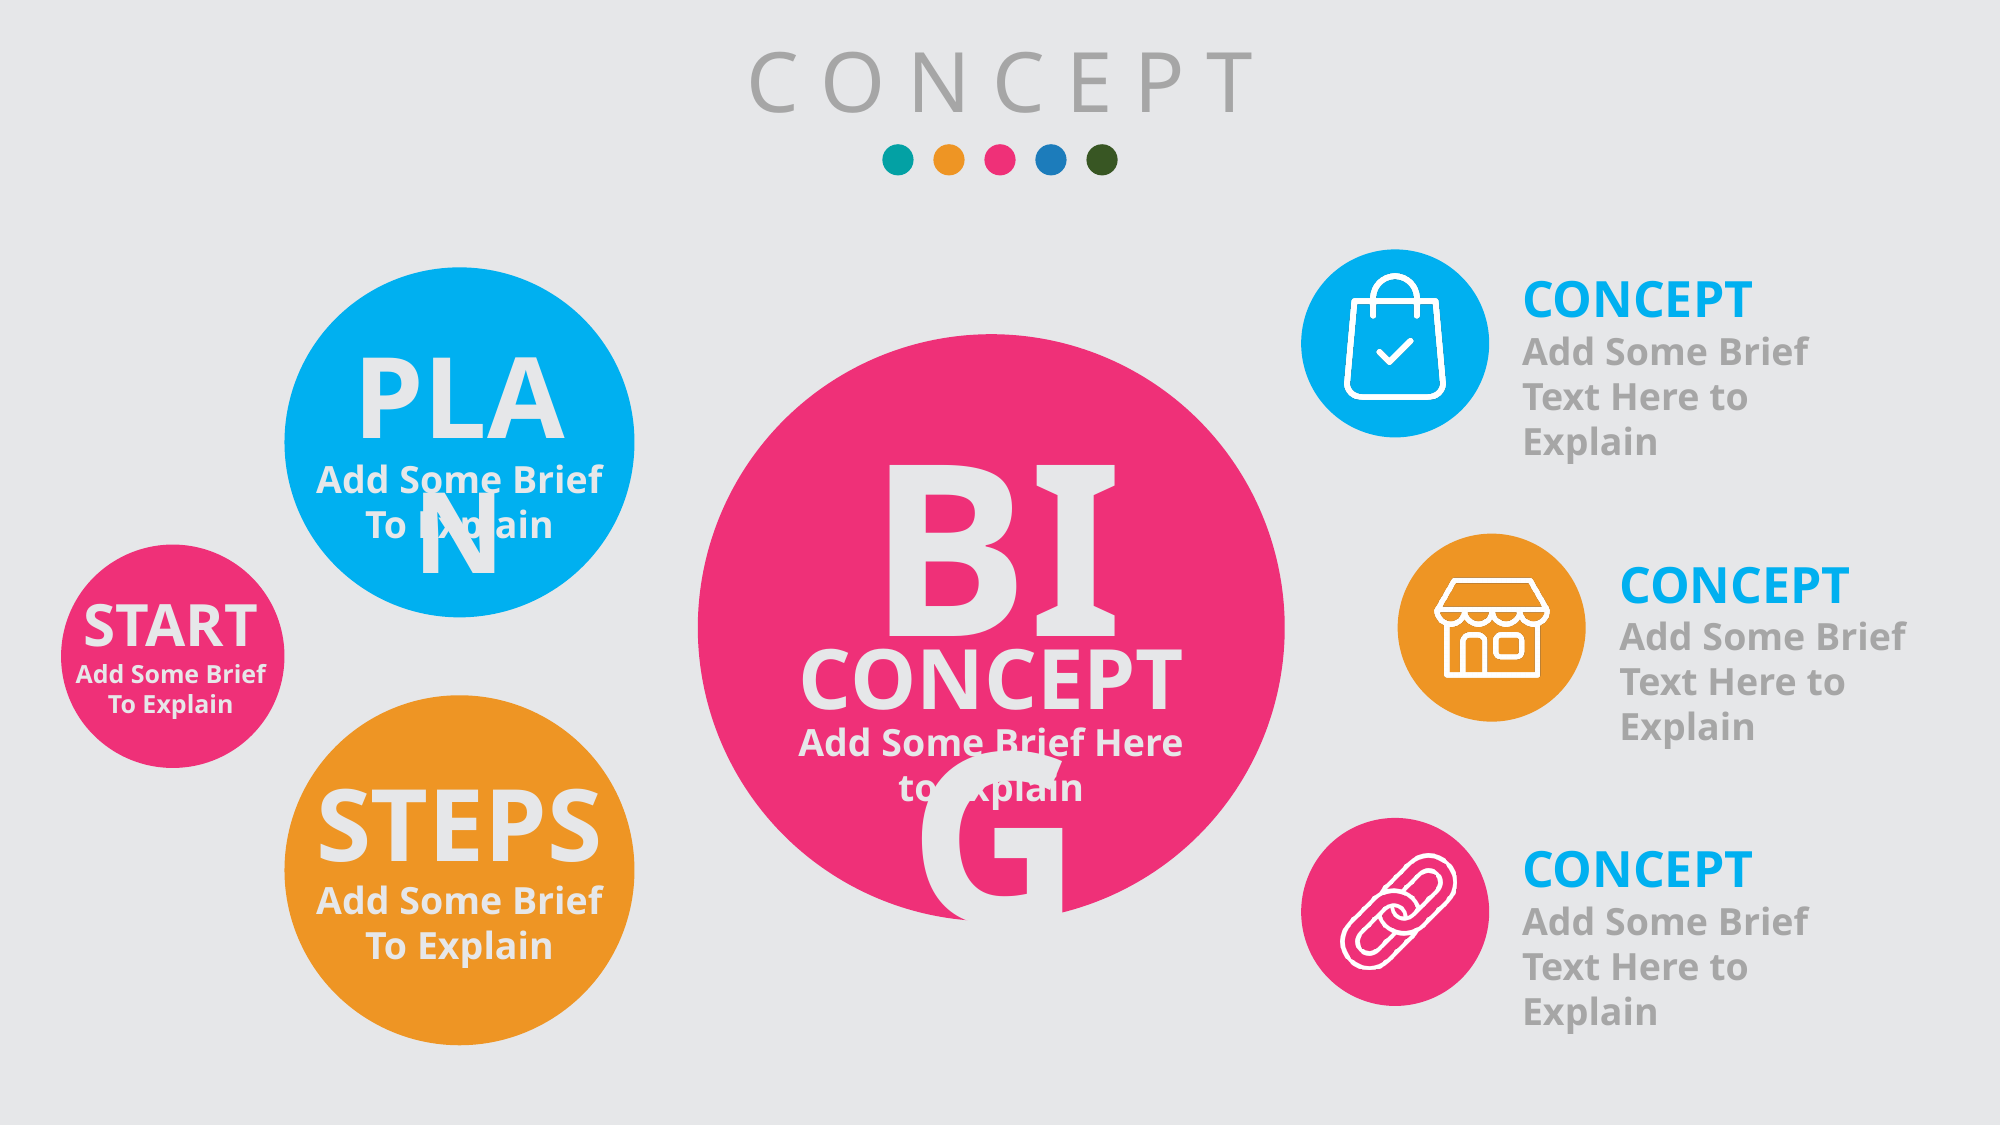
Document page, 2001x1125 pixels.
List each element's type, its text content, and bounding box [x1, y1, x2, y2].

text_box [284, 267, 635, 618]
text_box C O N C E P T [402, 21, 1597, 137]
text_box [697, 334, 1285, 922]
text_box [1397, 533, 1586, 722]
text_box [1604, 545, 1991, 712]
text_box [284, 695, 635, 1046]
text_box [1301, 249, 1490, 438]
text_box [882, 144, 1118, 176]
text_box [1301, 817, 1490, 1006]
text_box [1507, 260, 1893, 427]
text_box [11, 544, 331, 768]
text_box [1507, 830, 1893, 997]
